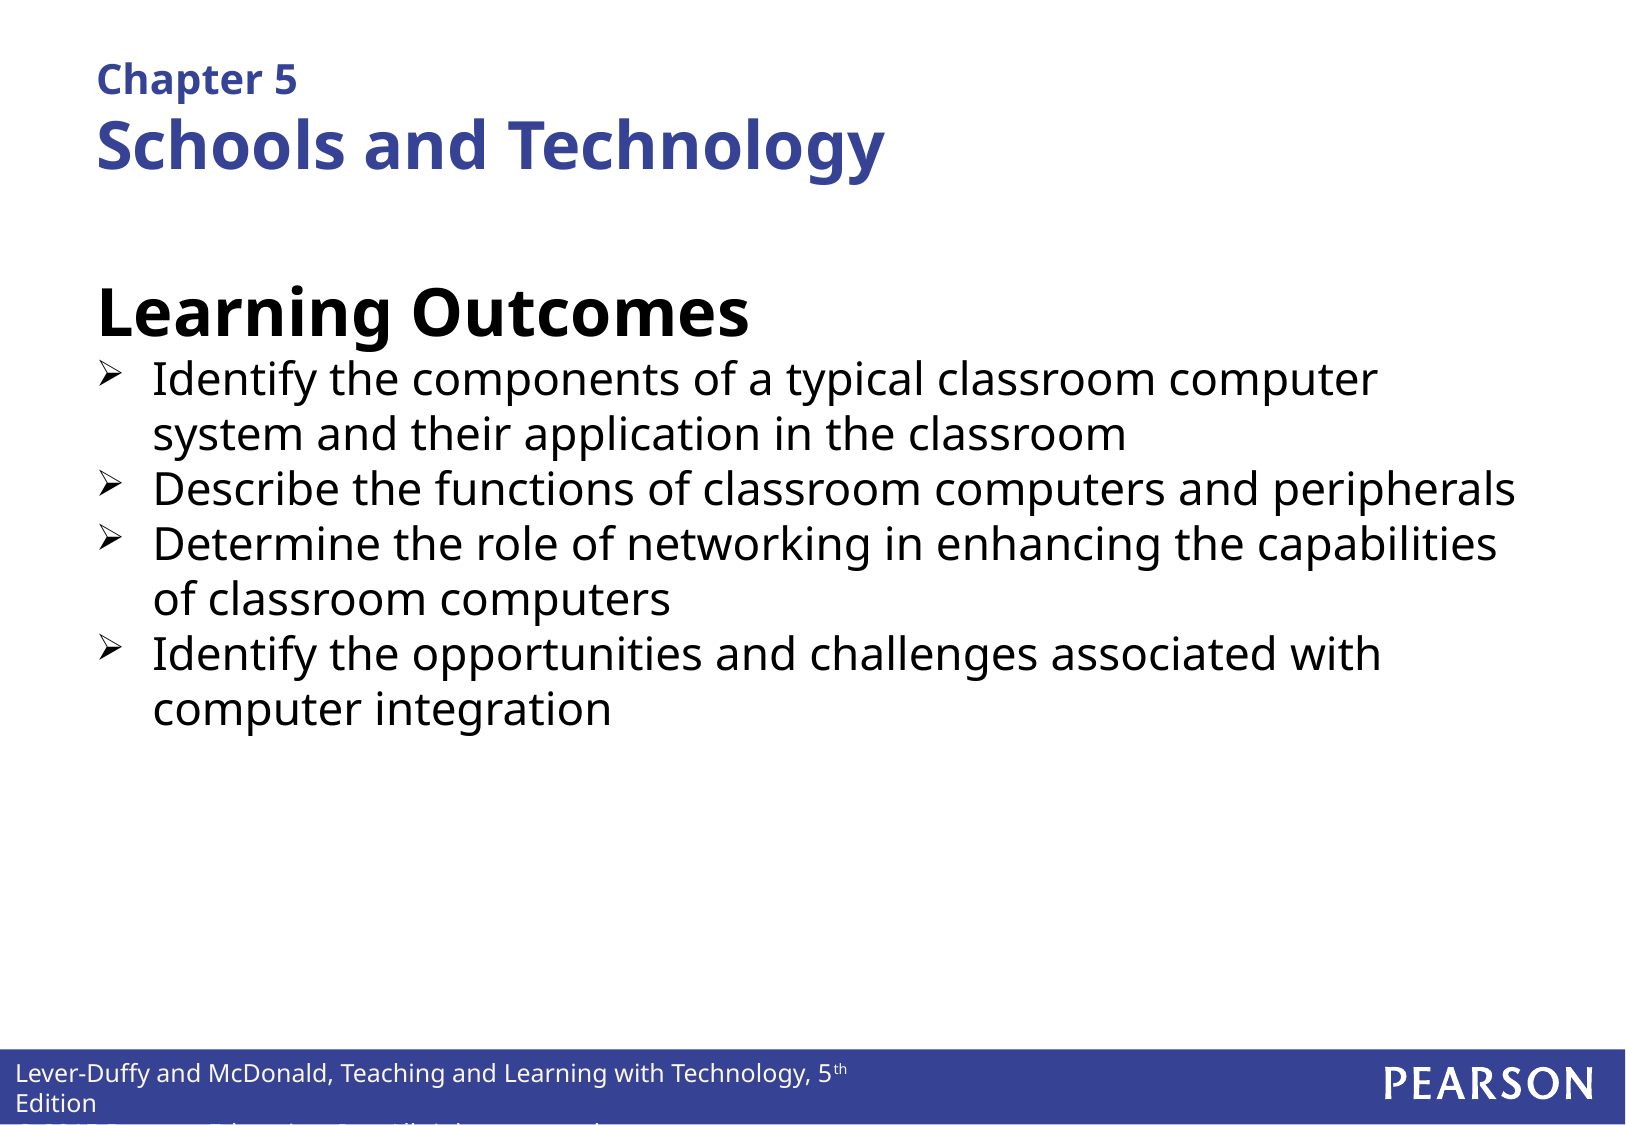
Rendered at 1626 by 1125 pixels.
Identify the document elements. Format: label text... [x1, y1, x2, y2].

list Learning Outcomes Identify the components of a typical classroom computer system and their application in the classroom Describe the functions of classroom computers and peripherals Determine the role of networking in enhancing the capabilities of classroom computers Identify the opportunities and challenges associated with computer integration [81, 262, 1544, 1005]
title Chapter 5 Schools and Technology [81, 45, 1544, 233]
